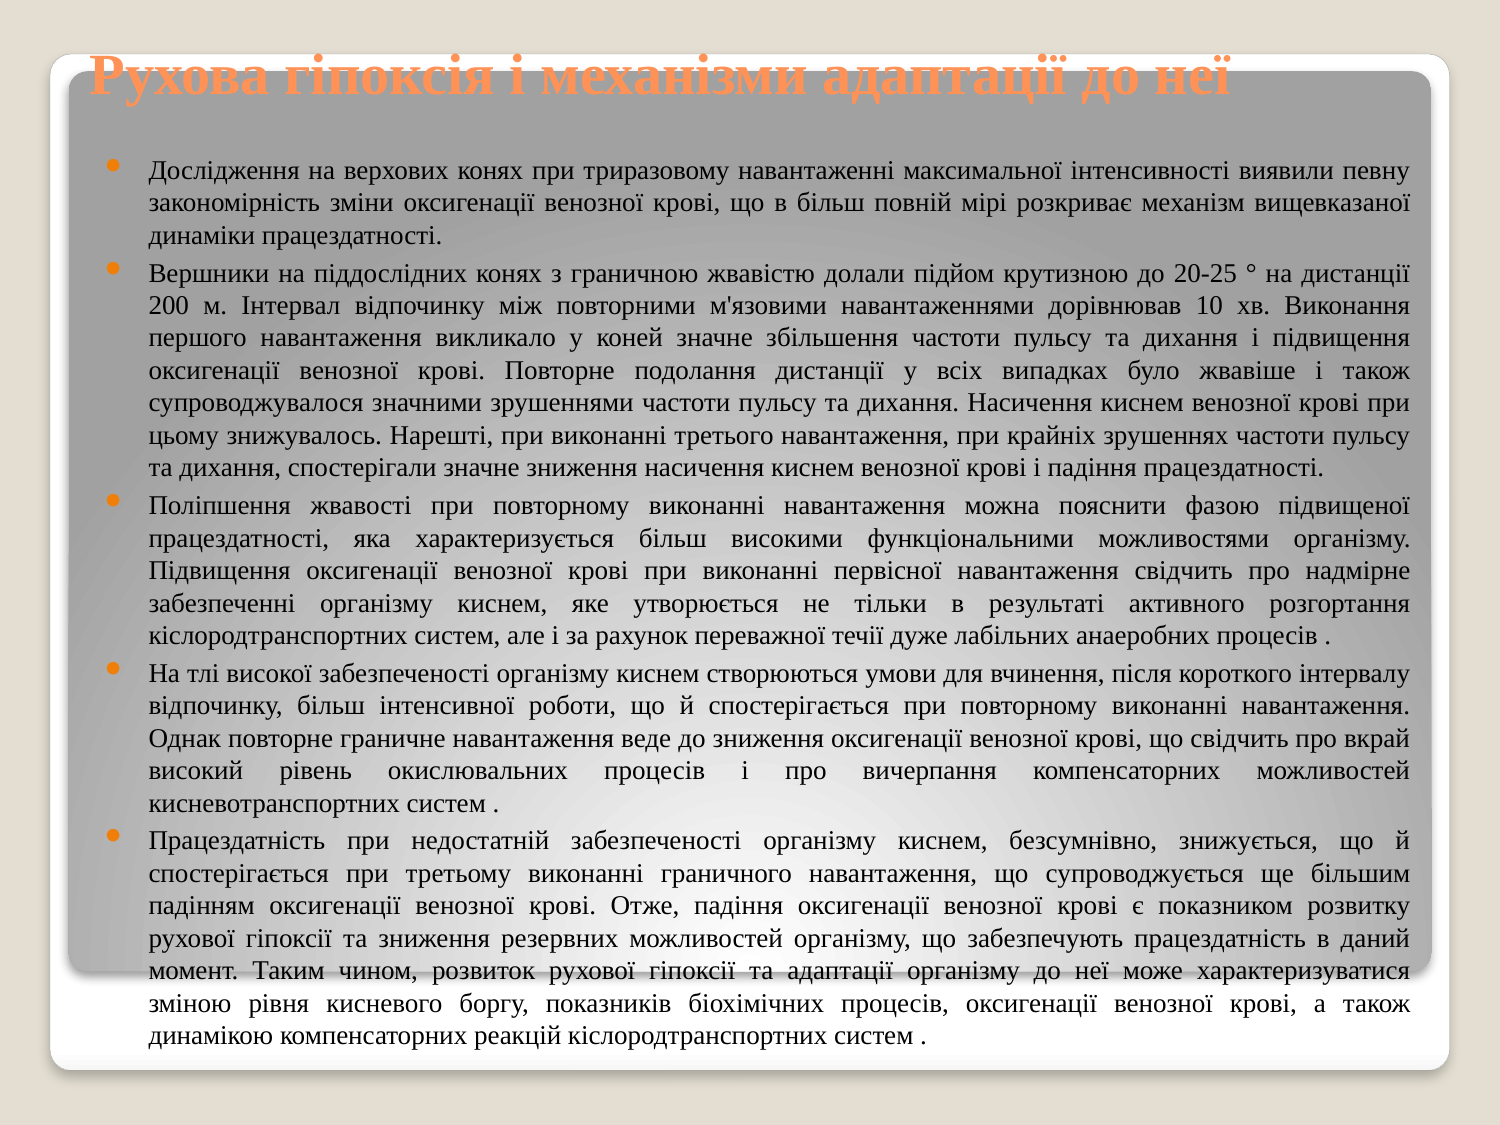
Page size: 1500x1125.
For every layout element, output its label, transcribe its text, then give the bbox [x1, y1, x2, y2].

list Дослідження на верхових конях при триразовому навантаженні максимальної інтенсивності виявили певну закономірність зміни оксигенації венозної крові, що в більш повній мірі розкриває механізм вищевказаної динаміки працездатності. Вершники на піддослідних конях з граничною жвавістю долали підйом крутизною до 20-25 ° на дистанції 200 м. Інтервал відпочинку між повторними м'язовими навантаженнями дорівнював 10 хв. Виконання першого навантаження викликало у коней значне збільшення частоти пульсу та дихання і підвищення оксигенації венозної крові. Повторне подолання дистанції у всіх випадках було жвавіше і також супроводжувалося значними зрушеннями частоти пульсу та дихання. Насичення киснем венозної крові при цьому знижувалось. Нарешті, при виконанні третього навантаження, при крайніх зрушеннях частоти пульсу та дихання, спостерігали значне зниження насичення киснем венозної крові і падіння працездатності. Поліпшення жвавості при повторному виконанні навантаження можна пояснити фазою підвищеної працездатності, яка характеризується більш високими функціональними можливостями організму. Підвищення оксигенації венозної крові при виконанні первісної навантаження свідчить про надмірне забезпеченні організму киснем, яке утворюється не тільки в результаті активного розгортання кіслородтранспортних систем, але і за рахунок переважної течії дуже лабільних анаеробних процесів . На тлі високої забезпеченості організму киснем створюються умови для вчинення, після короткого інтервалу відпочинку, більш інтенсивної роботи, що й спостерігається при повторному виконанні навантаження. Однак повторне граничне навантаження веде до зниження оксигенації венозної крові, що свідчить про вкрай високий рівень окислювальних процесів і про вичерпання компенсаторних можливостей кисневотранспортних систем . Працездатність при недостатній забезпеченості організму киснем, безсумнівно, знижується, що й спостерігається при третьому виконанні граничного навантаження, що супроводжується ще більшим падінням оксигенації венозної крові. Отже, падіння оксигенації венозної крові є показником розвитку рухової гіпоксії та зниження резервних можливостей організму, що забезпечують працездатність в даний момент. Таким чином, розвиток рухової гіпоксії та адаптації організму до неї може характеризуватися зміною рівня кисневого боргу, показників біохімічних процесів, оксигенації венозної крові, а також динамікою компенсаторних реакцій кіслородтранспортних систем . [75, 137, 1425, 1094]
title Рухова гіпоксія і механізми адаптації до неї [75, 45, 1425, 114]
